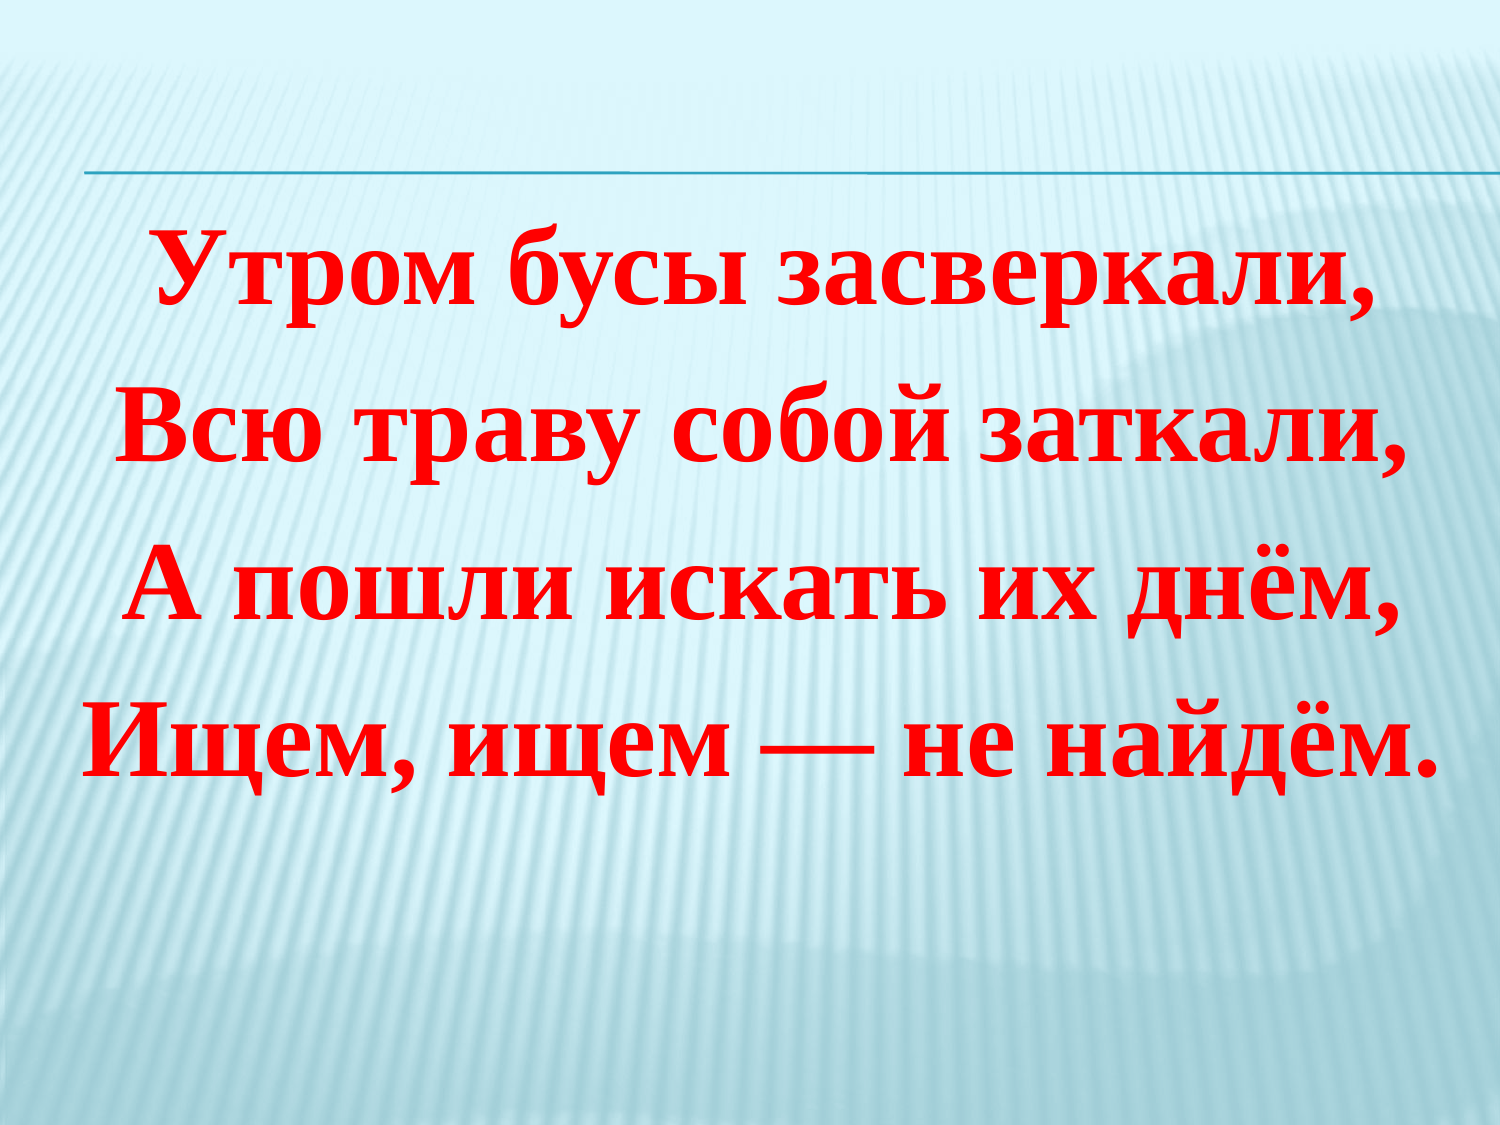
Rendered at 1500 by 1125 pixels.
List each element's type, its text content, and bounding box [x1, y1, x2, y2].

list Утром бусы засверкали, Всю траву собой заткали, А пошли искать их днём, Ищем, ищем — не найдём. [50, 184, 1475, 998]
